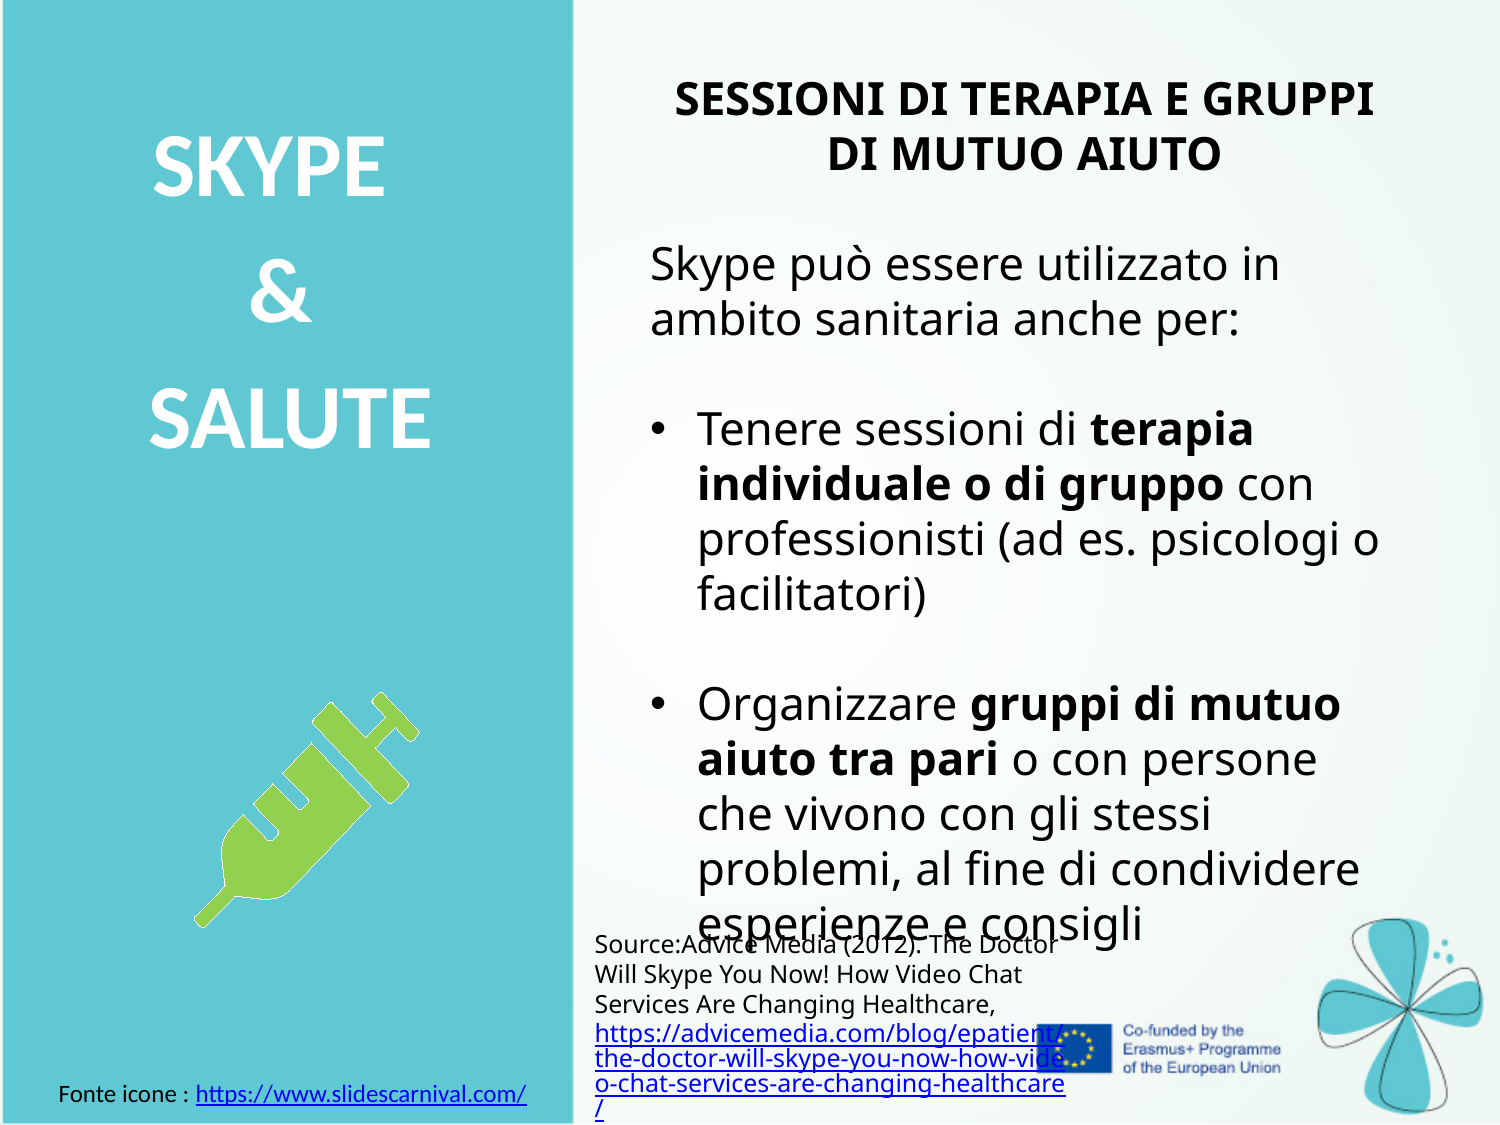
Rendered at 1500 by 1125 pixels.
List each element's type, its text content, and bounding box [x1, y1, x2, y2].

text_box Source:Advice Media (2012). The Doctor Will Skype You Now! How Video Chat Services Are Changing Healthcare, https://advicemedia.com/blog/epatient/the-doctor-will-skype-you-now-how-video-chat-services-are-changing-healthcare/ [579, 920, 1081, 1060]
text_box [194, 742, 371, 928]
text_box [312, 692, 420, 804]
table_header SKYPE & SALUTE [0, 114, 561, 472]
text_box Fonte icone : https://www.slidescarnival.com/ [43, 1070, 548, 1116]
picture [0, 0, 1500, 1125]
text_box SESSIONI DI TERAPIA E GRUPPI DI MUTUO AIUTO Skype può essere utilizzato in ambito sanitaria anche per: Tenere sessioni di terapia individuale o di gruppo con professionisti (ad es. psicologi o facilitatori) Organizzare gruppi di mutuo aiuto tra pari o con persone che vivono con gli stessi problemi, al fine di condividere esperienze e consigli [635, 62, 1414, 1092]
